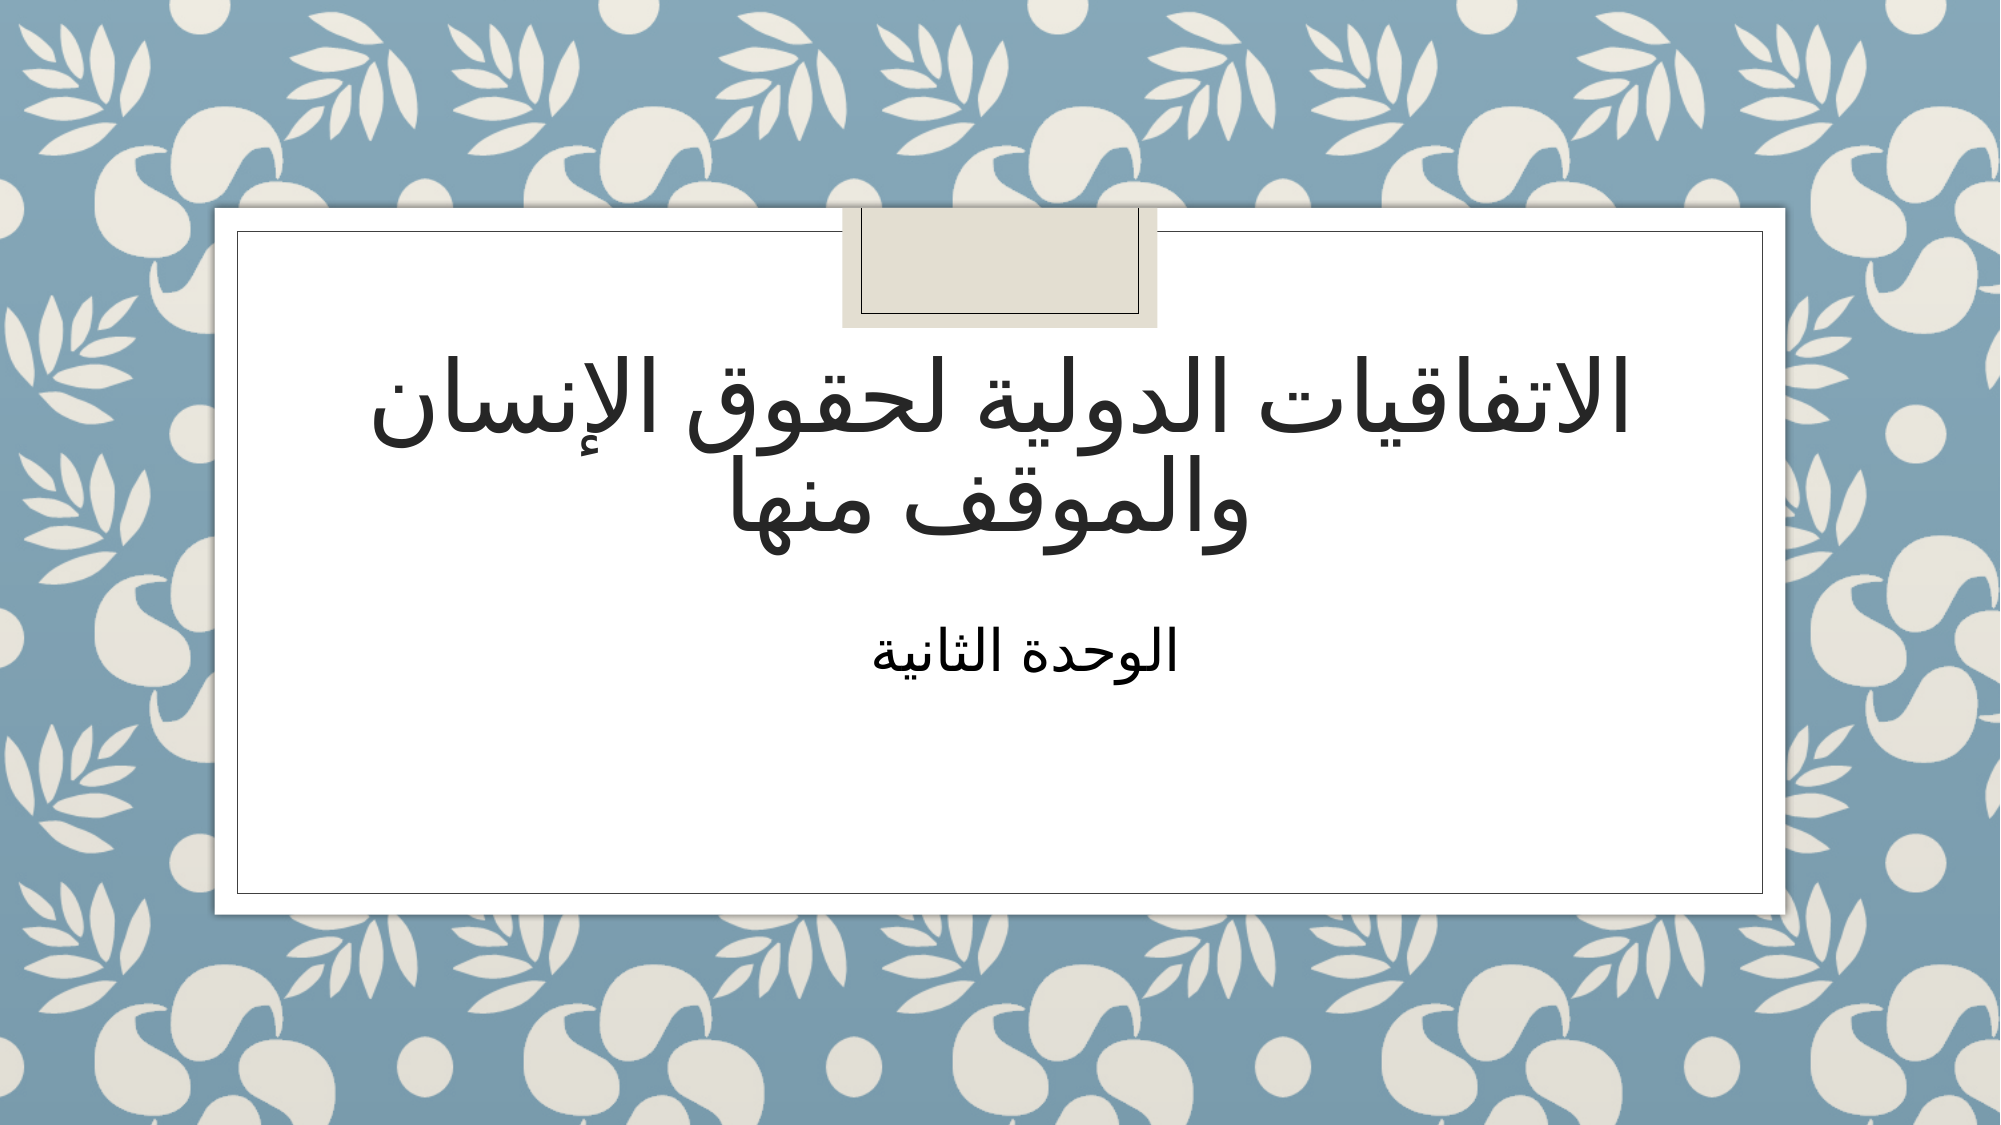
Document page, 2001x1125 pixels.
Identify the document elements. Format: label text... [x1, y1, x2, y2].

title الاتفاقيات الدولية لحقوق الإنسان والموقف منها [247, 351, 1759, 554]
list الوحدة الثانية [368, 605, 1684, 852]
